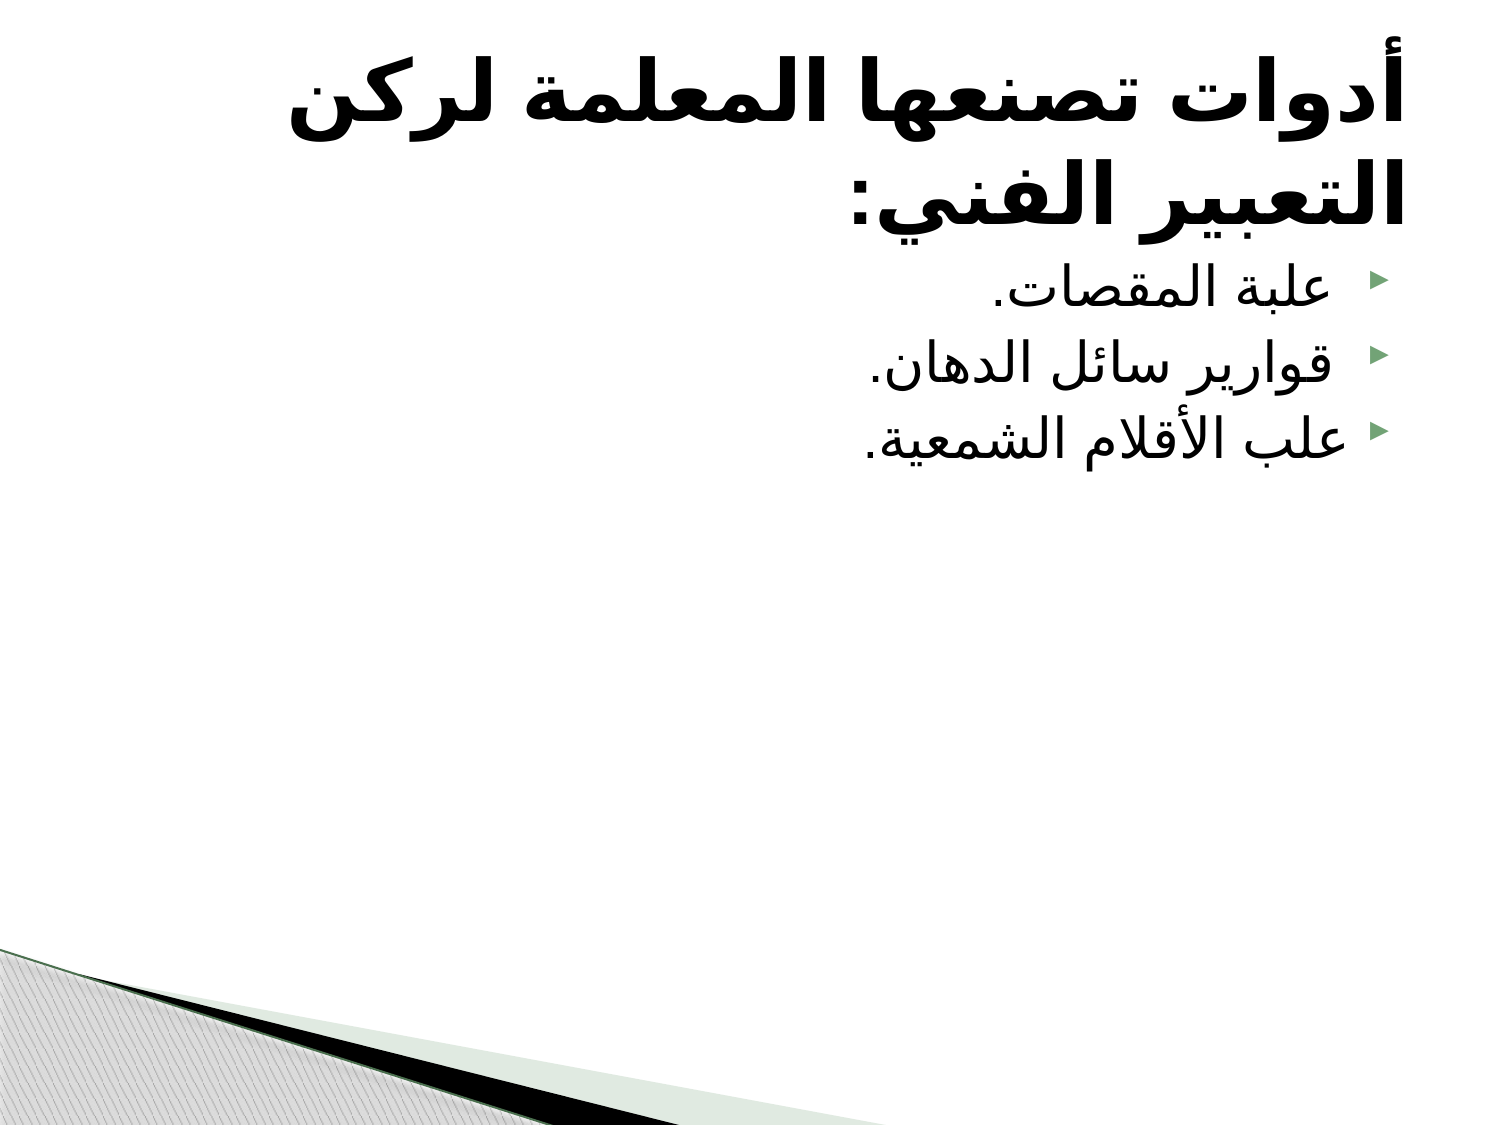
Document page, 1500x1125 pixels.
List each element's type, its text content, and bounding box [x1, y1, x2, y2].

title أدوات تصنعها المعلمة لركن التعبير الفني: [75, 45, 1425, 233]
list علبة المقصات. قوارير سائل الدهان. علب الأقلام الشمعية. [74, 242, 1426, 986]
